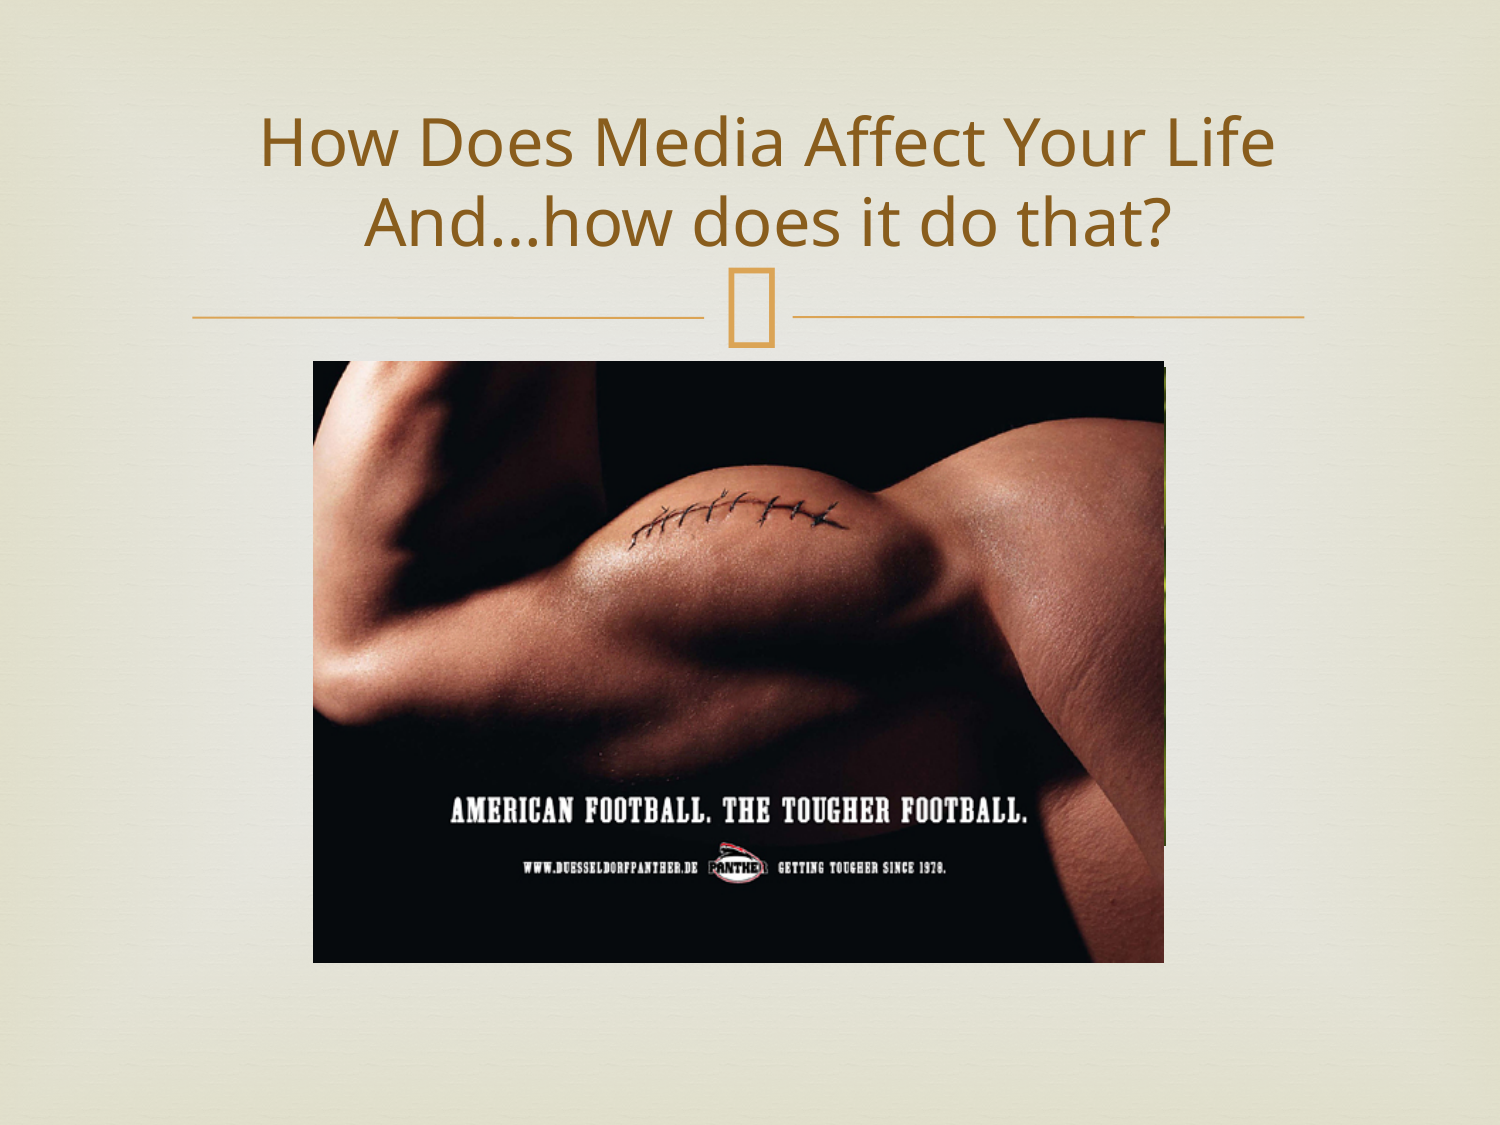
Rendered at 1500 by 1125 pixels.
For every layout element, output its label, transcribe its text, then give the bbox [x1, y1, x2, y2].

picture [313, 361, 1167, 963]
title How Does Media Affect Your Life And…how does it do that? [62, 93, 1475, 267]
